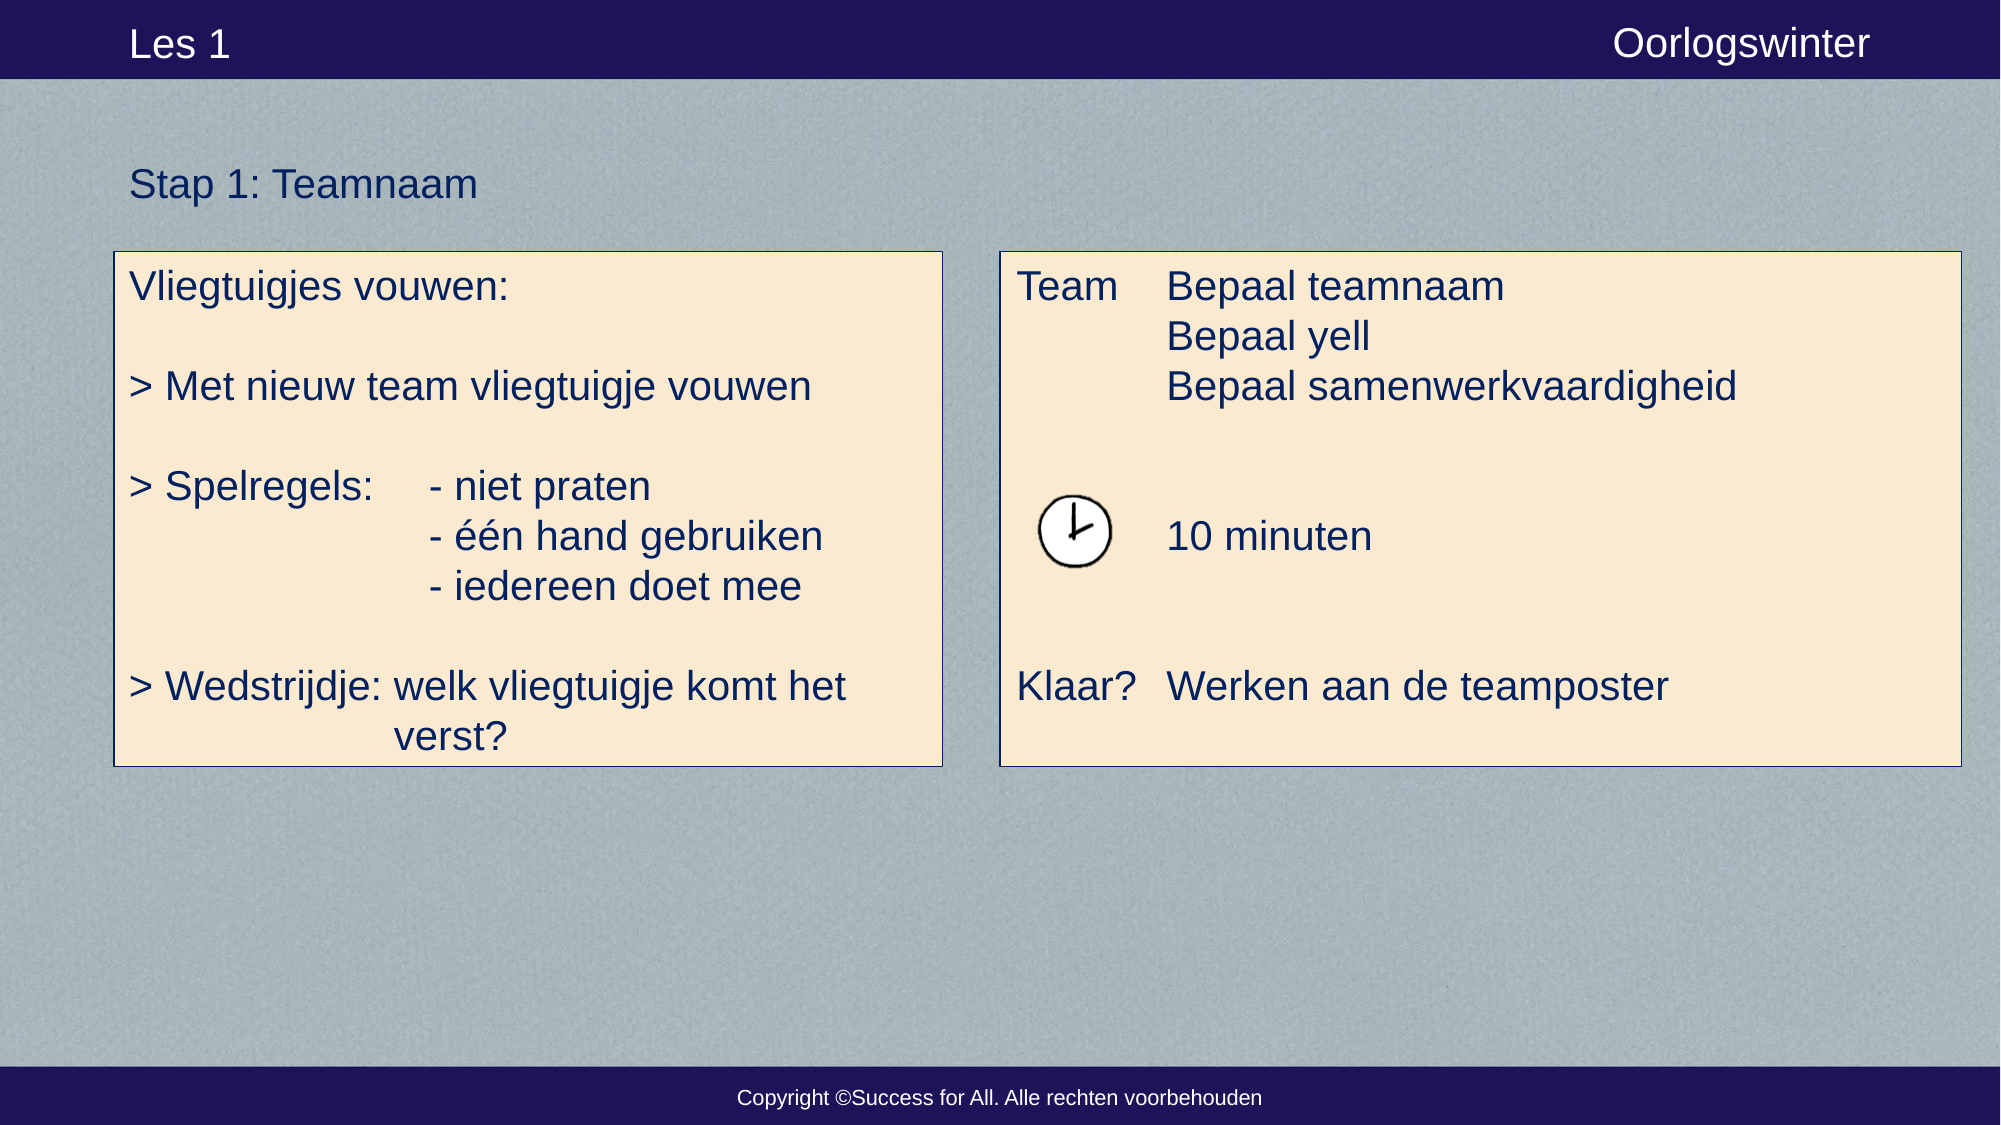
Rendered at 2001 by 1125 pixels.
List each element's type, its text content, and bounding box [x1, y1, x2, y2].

text_box Vliegtuigjes vouwen: > Met nieuw team vliegtuigje vouwen > Spelregels: - niet praten - één hand gebruiken - iedereen doet mee > Wedstrijdje: welk vliegtuigje komt het verst? [113, 251, 943, 767]
text_box Copyright ©Success for All. Alle rechten voorbehouden [0, 1076, 2000, 1125]
text_box Stap 1: Teamnaam [113, 148, 1635, 214]
text_box Oorlogswinter [999, 8, 1886, 74]
text_box Les 1 [114, 9, 354, 75]
text_box Team Bepaal teamnaam Bepaal yell Bepaal samenwerkvaardigheid 10 minuten Klaar? Werken aan de teamposter [999, 251, 1962, 767]
picture [0, 0, 2001, 1125]
